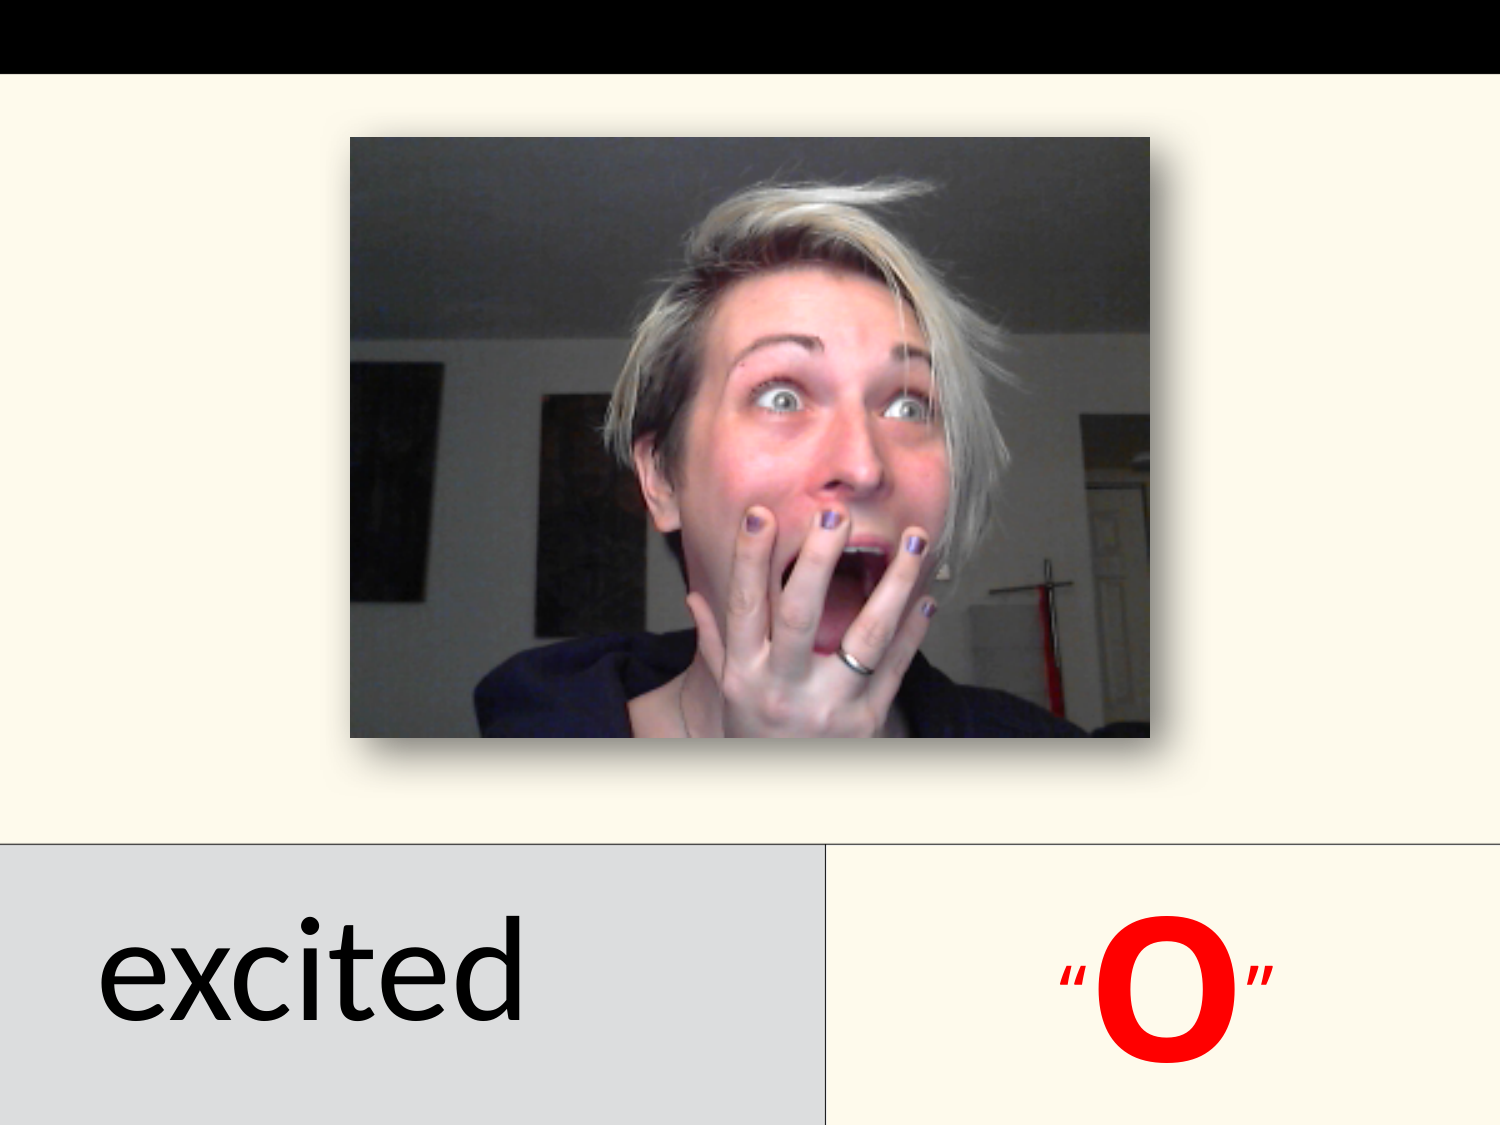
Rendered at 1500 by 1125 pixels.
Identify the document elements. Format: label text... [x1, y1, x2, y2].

list excited [81, 862, 619, 1054]
text_box “O” [1044, 854, 1289, 1109]
picture [0, 0, 1500, 1125]
